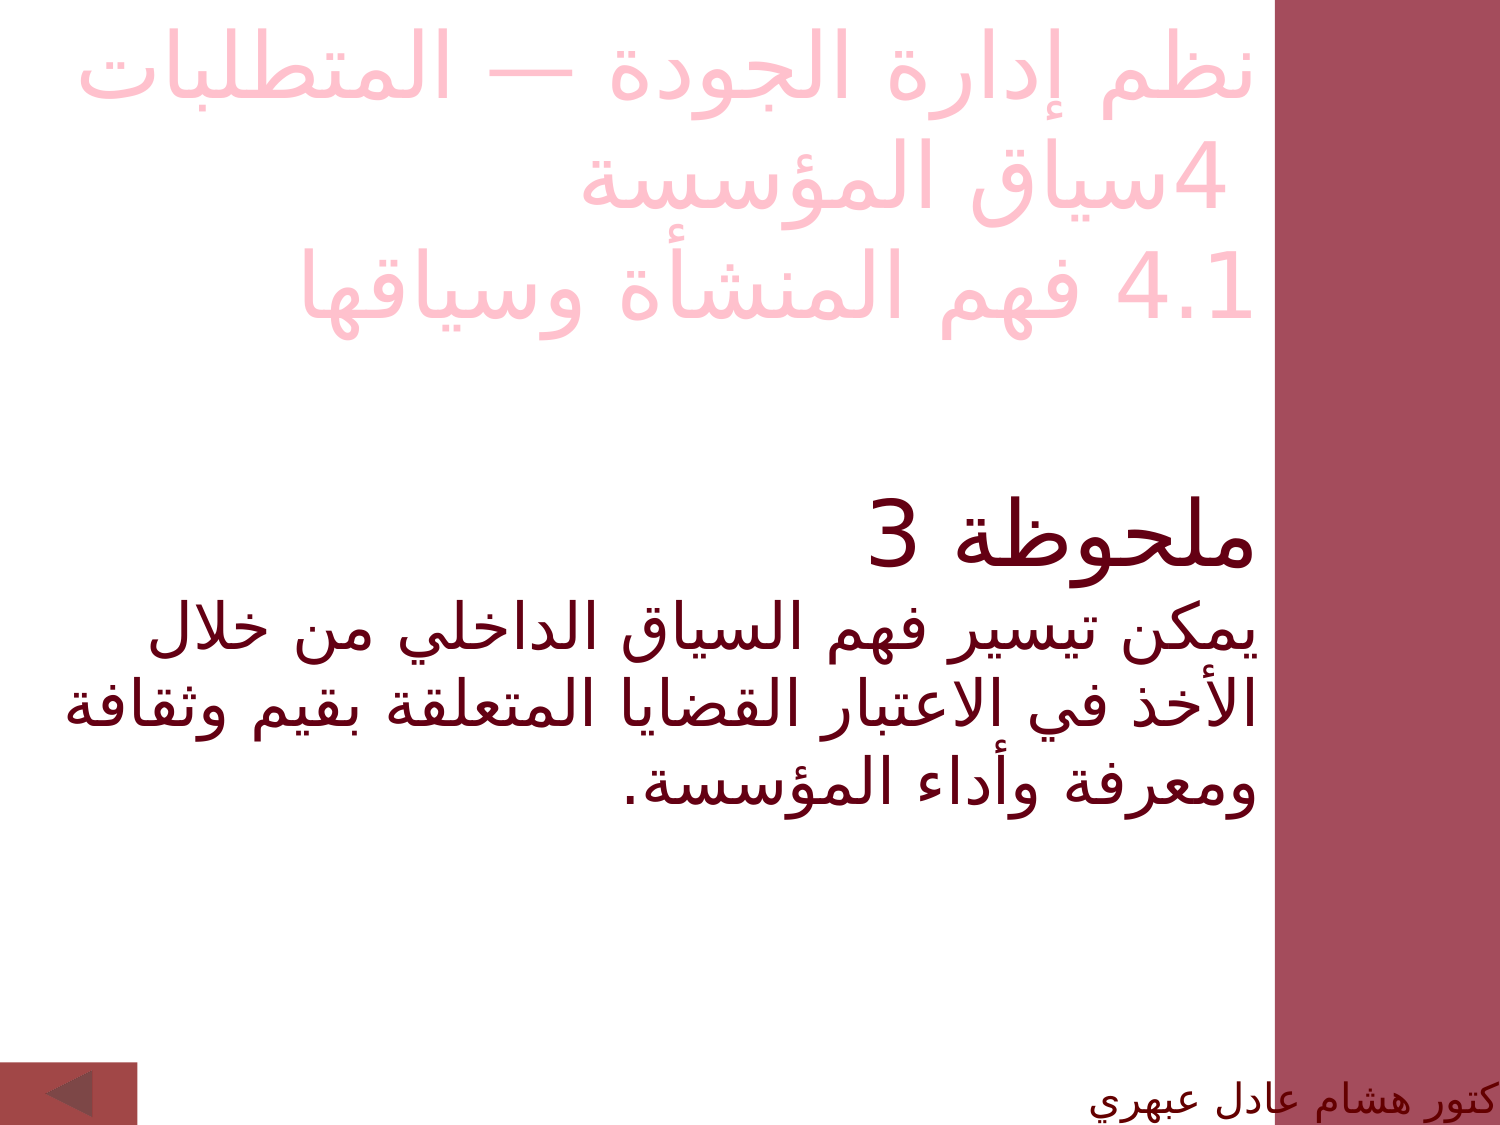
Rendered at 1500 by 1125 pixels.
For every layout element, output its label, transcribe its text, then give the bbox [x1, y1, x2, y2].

text_box [0, 1060, 140, 1125]
text_box ملحوظة 3 يمكن تيسير فهم السياق الداخلي من خلال الأخذ في الاعتبار القضايا المتعلقة بقيم وثقافة ومعرفة وأداء المؤسسة. [24, 437, 1275, 825]
text_box الدكتور هشام عادل عبهري [1073, 1064, 1500, 1125]
text_box نظم إدارة الجودة — المتطلبات 4سياق المؤسسة 4.1 فهم المنشأة وسياقها [0, 0, 1275, 455]
text_box [1273, 0, 1500, 1064]
